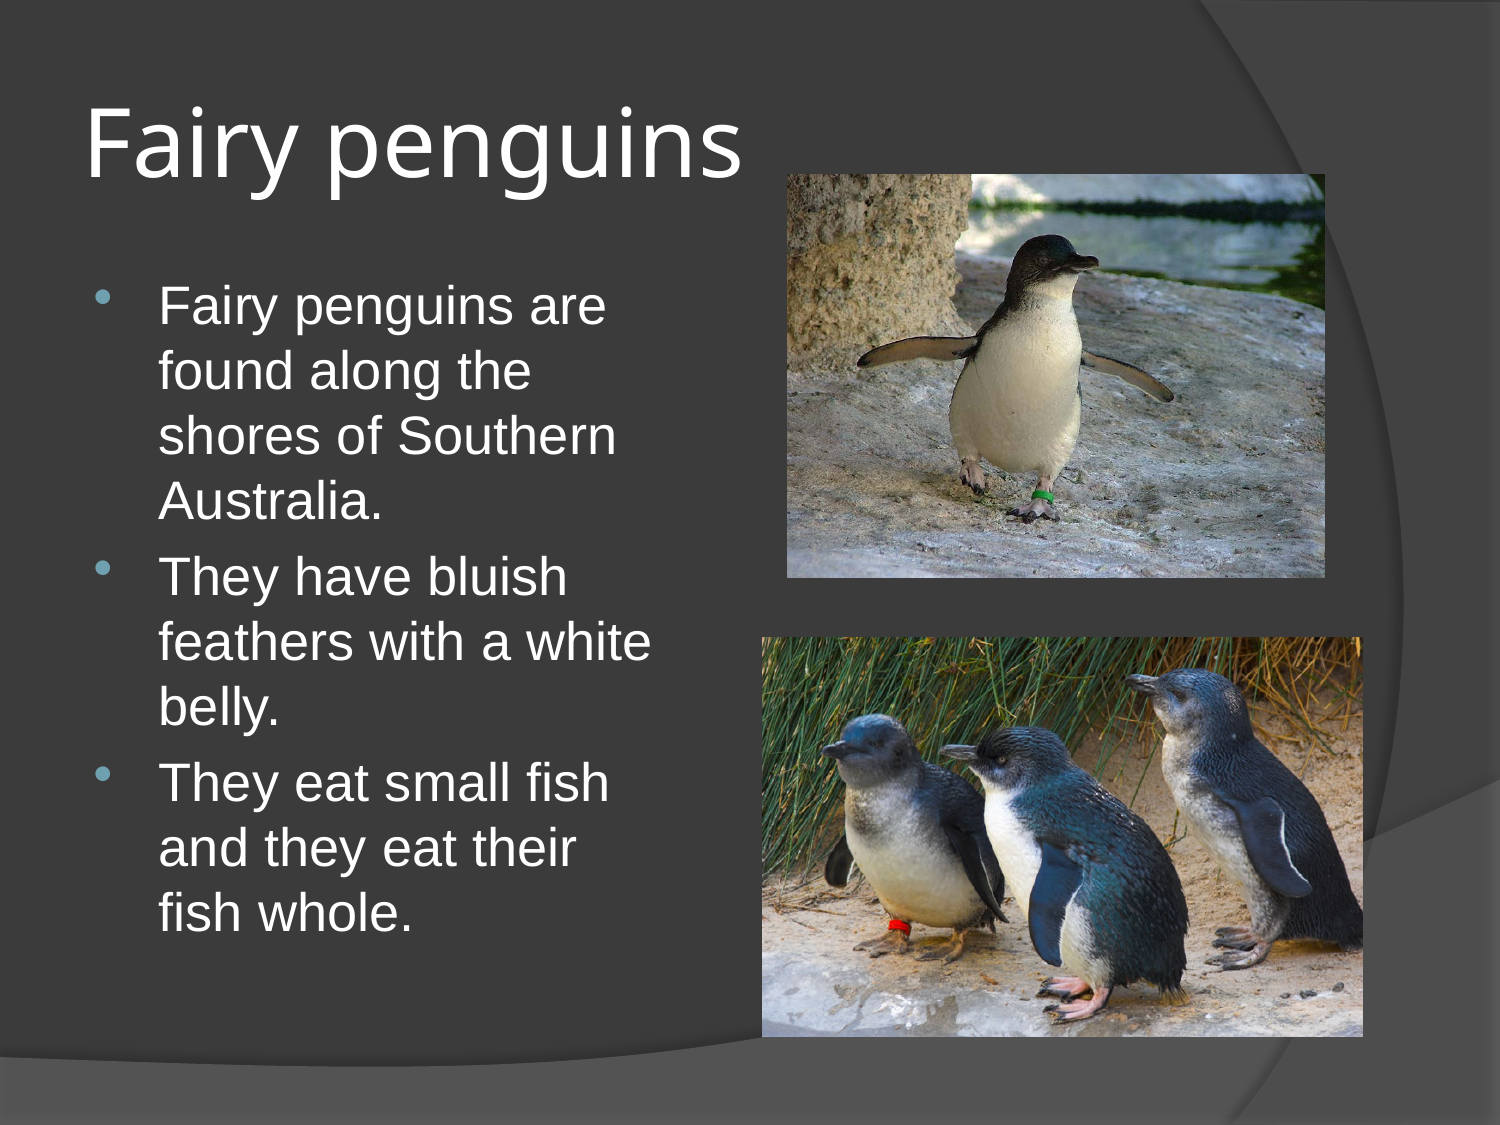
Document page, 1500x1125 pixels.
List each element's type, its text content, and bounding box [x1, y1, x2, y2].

picture [787, 174, 1326, 579]
title Fairy penguins [75, 45, 1300, 233]
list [762, 637, 1363, 1038]
list Fairy penguins are found along the shores of Southern Australia. They have bluish feathers with a white belly. They eat small fish and they eat their fish whole. [75, 262, 675, 1005]
